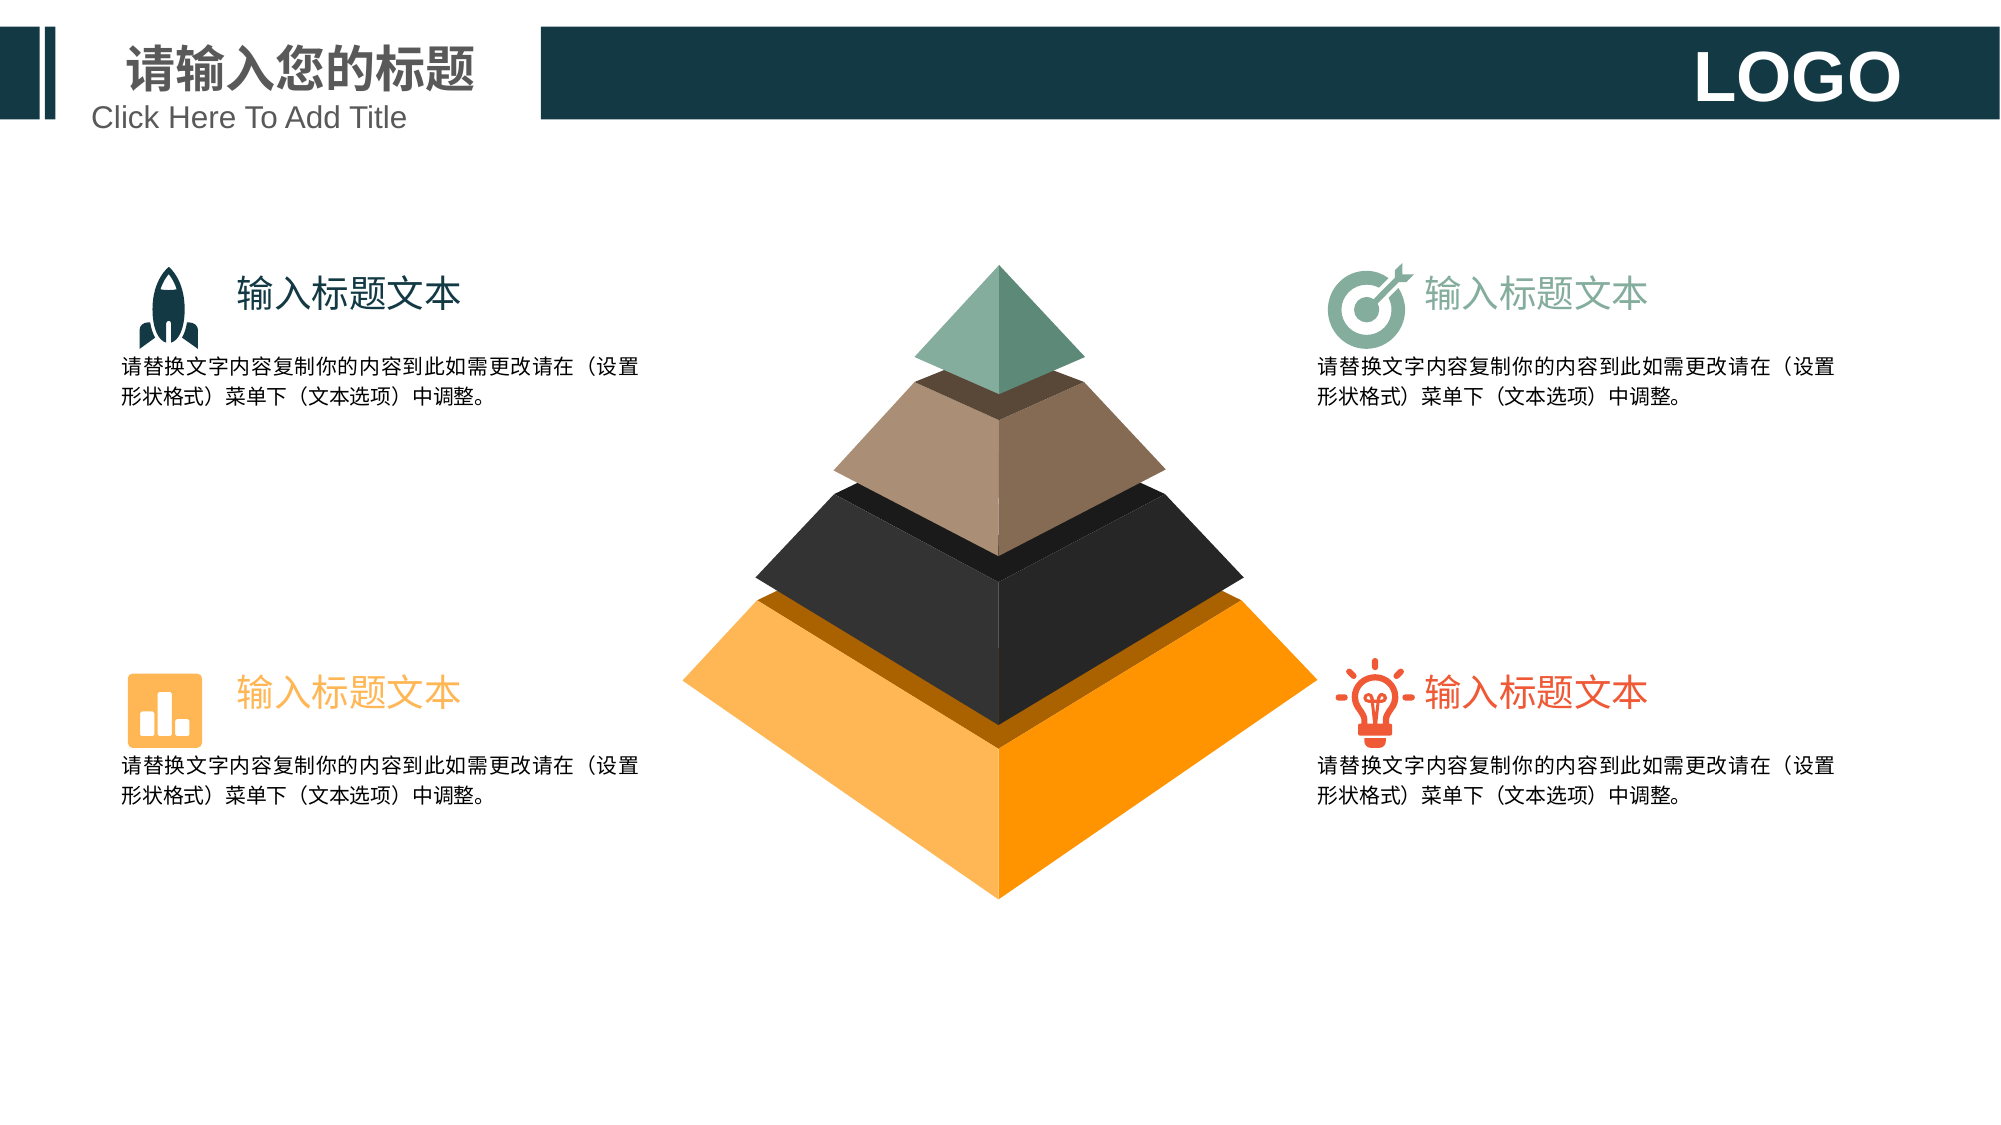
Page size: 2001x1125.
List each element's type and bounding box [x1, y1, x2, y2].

text_box [121, 262, 640, 463]
text_box [1317, 262, 1836, 463]
text_box [1317, 657, 1836, 862]
text_box [682, 264, 1318, 900]
text_box [121, 661, 640, 862]
